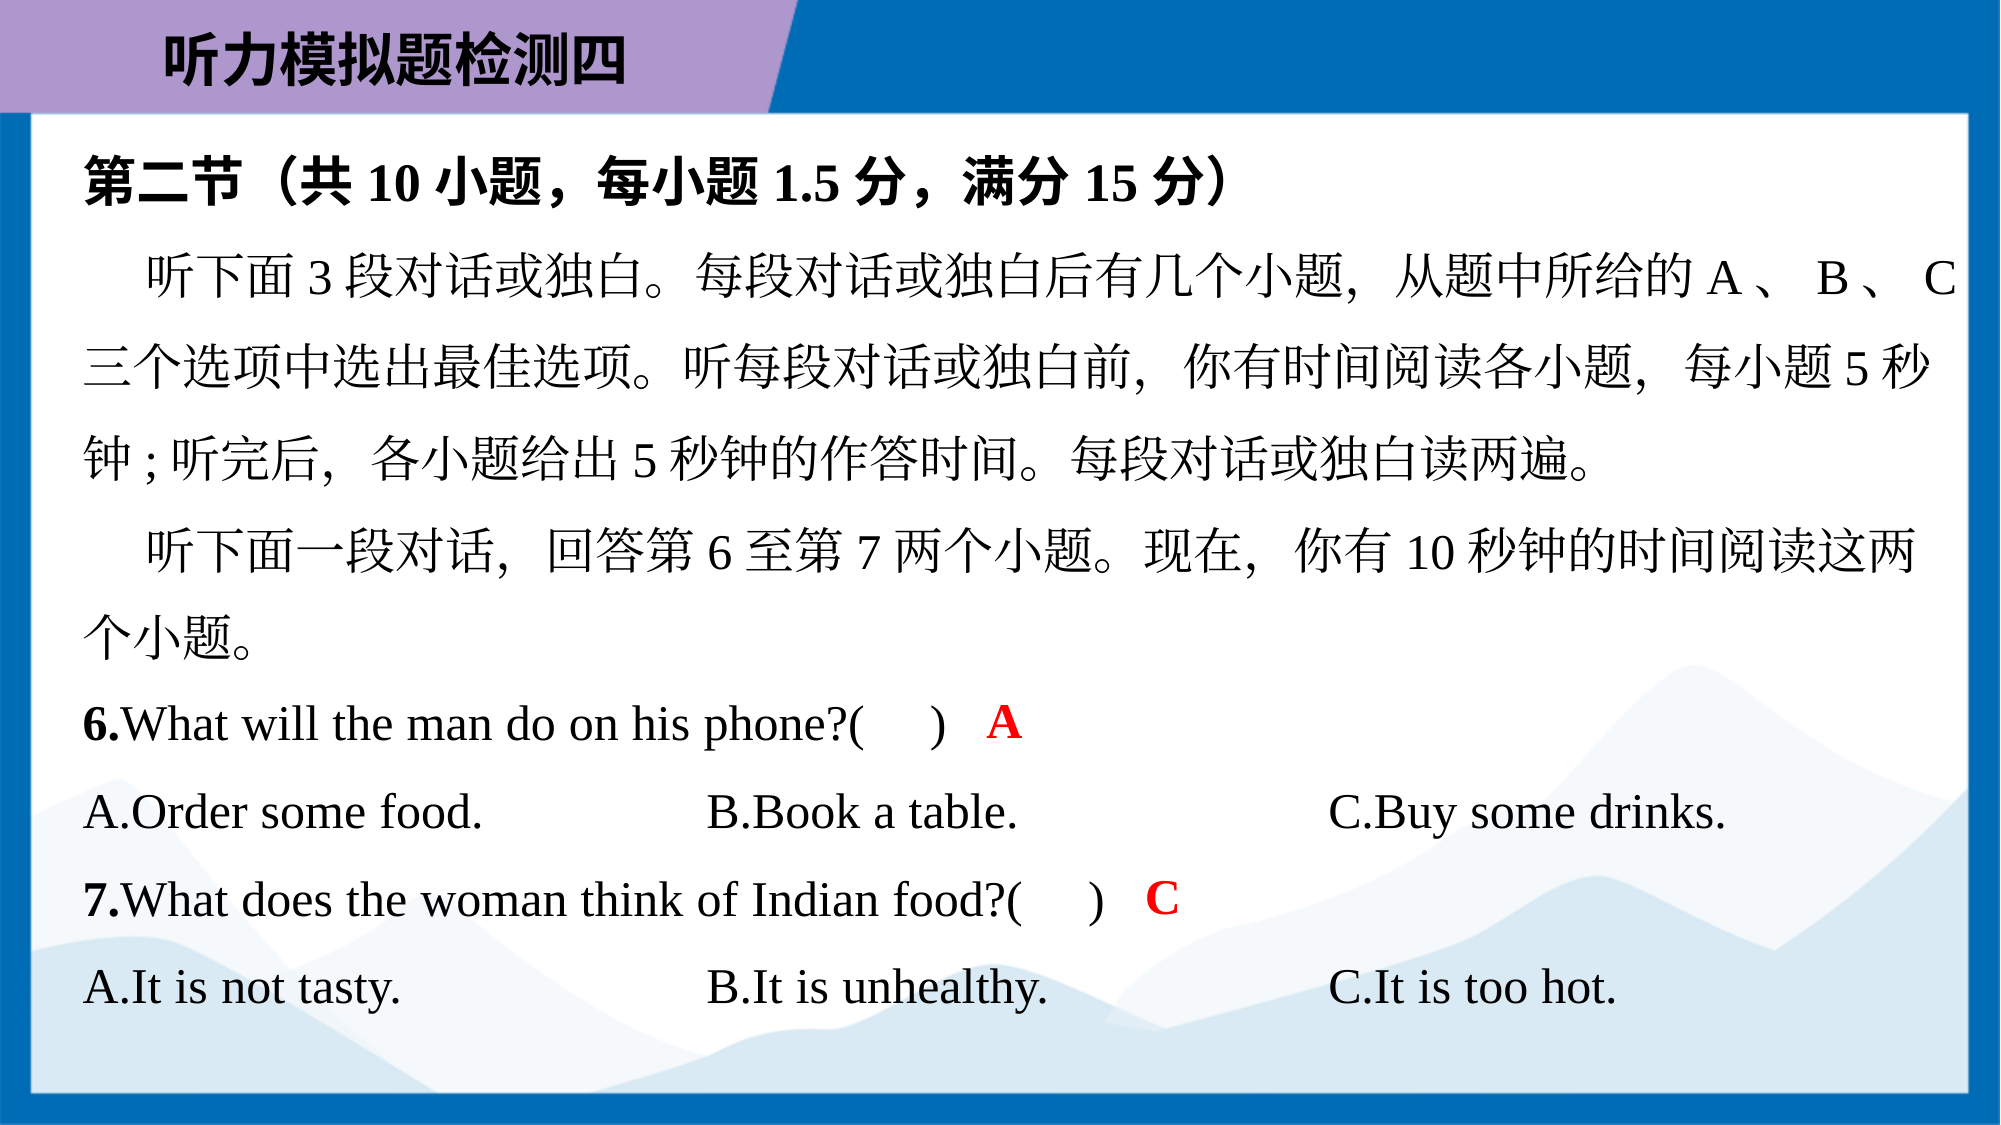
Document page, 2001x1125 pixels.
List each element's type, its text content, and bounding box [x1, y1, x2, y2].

text_box C [1126, 836, 1199, 916]
text_box 7.What does the woman think of Indian food?( ) [82, 838, 1917, 917]
text_box A.It is not tasty. B.It is unhealthy. C.It is too hot. [82, 926, 1917, 1005]
text_box 第二节（共10小题，每小题1.5分，满分15分） [82, 146, 1917, 212]
text_box 6.What will the man do on his phone?( ) [82, 663, 1917, 742]
text_box 听下面3段对话或独白。每段对话或独白后有几个小题，从题中所给的A、B、C 三个选项中选出最佳选项。听每段对话或独白前，你有时间阅读各小题，每小题5秒 钟;听完后，各小题给出5秒钟的作答时间。每段对话或独白读两遍。 听下面一段对话，回答第6至第7两个小题。现在，你有10秒钟的时间阅读这两 个小题。 [82, 212, 1917, 657]
picture [0, 0, 2000, 1125]
text_box A [968, 661, 1041, 740]
text_box A.Order some food. B.Book a table. C.Buy some drinks. [82, 751, 1917, 829]
